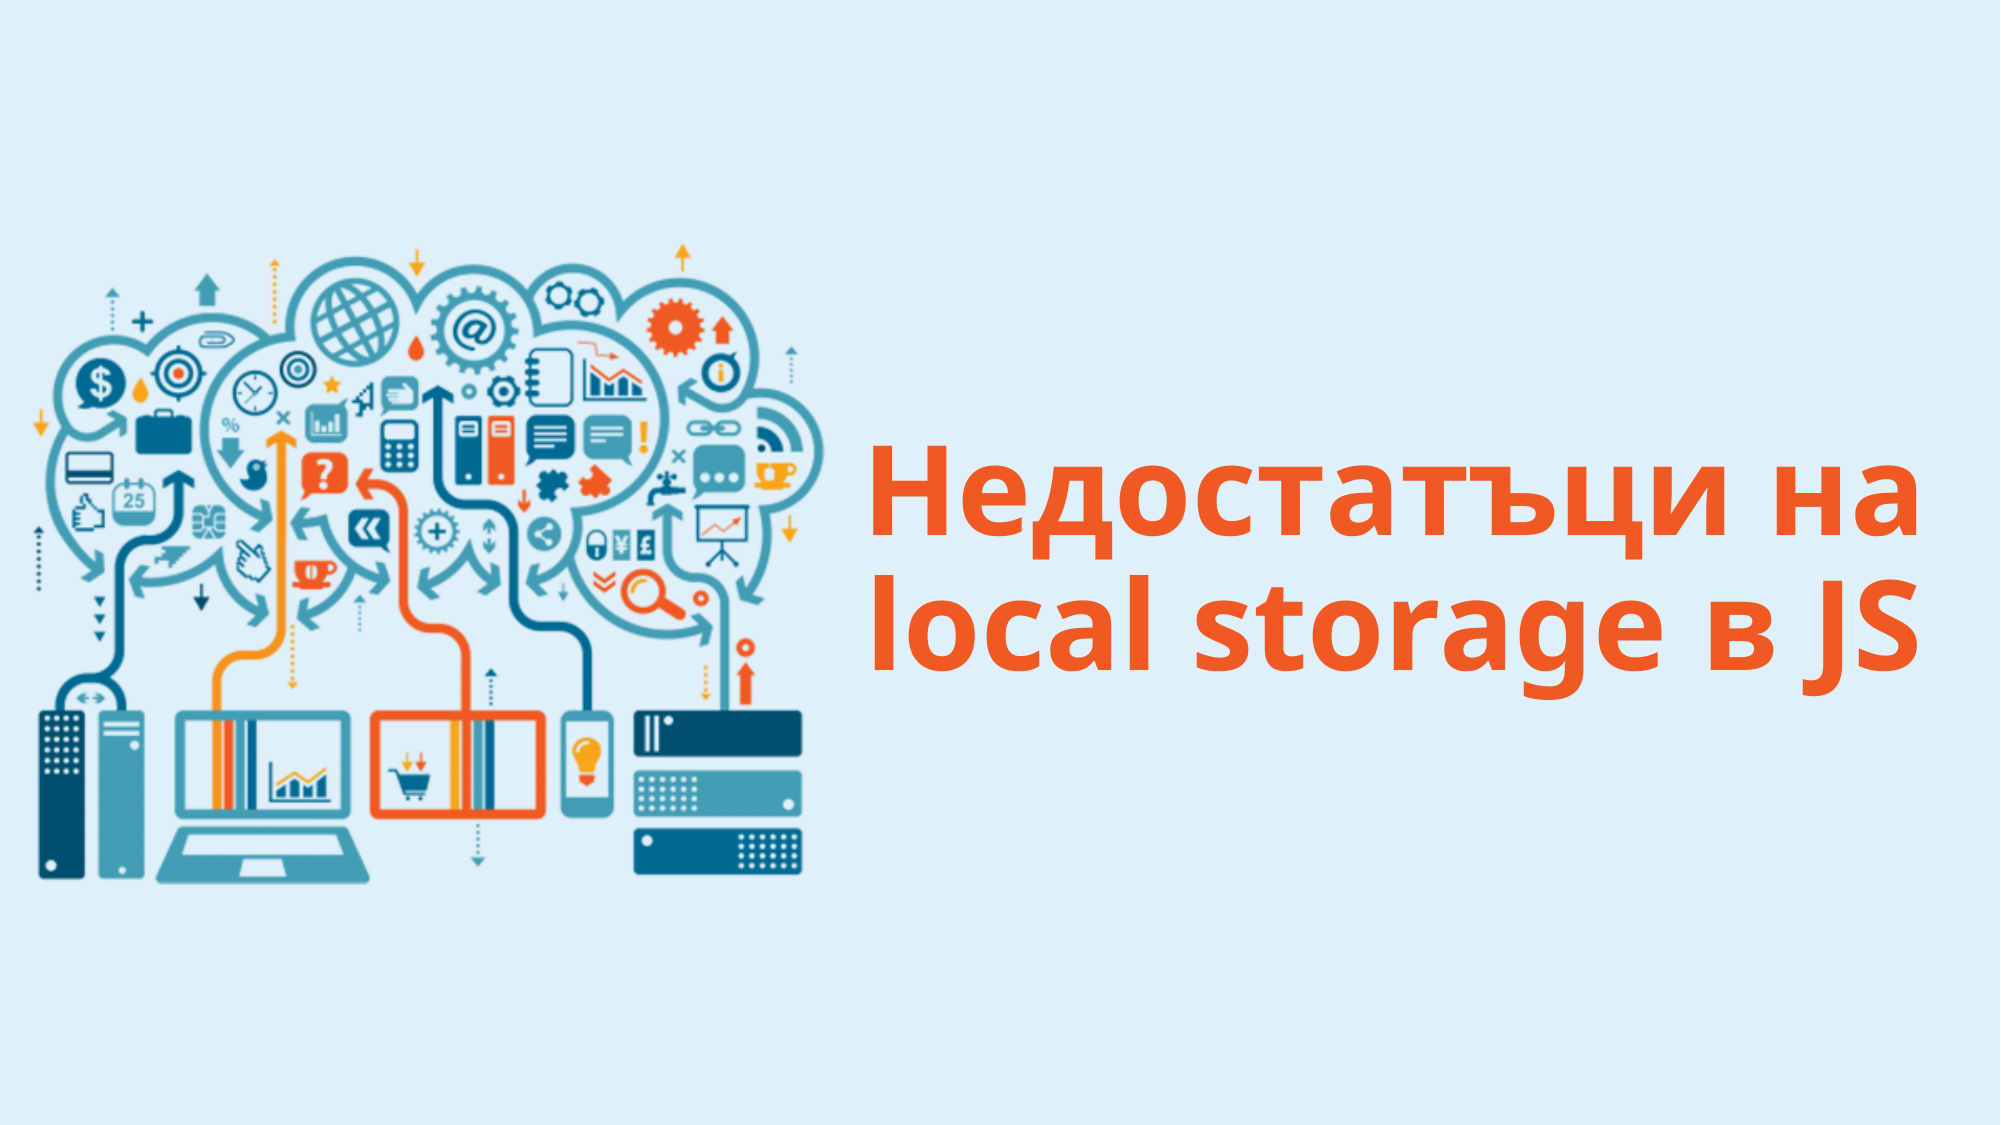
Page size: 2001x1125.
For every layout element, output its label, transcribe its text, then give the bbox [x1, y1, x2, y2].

title Недостатъци на local storage в JS [788, 366, 2000, 759]
picture [0, 0, 2001, 1125]
